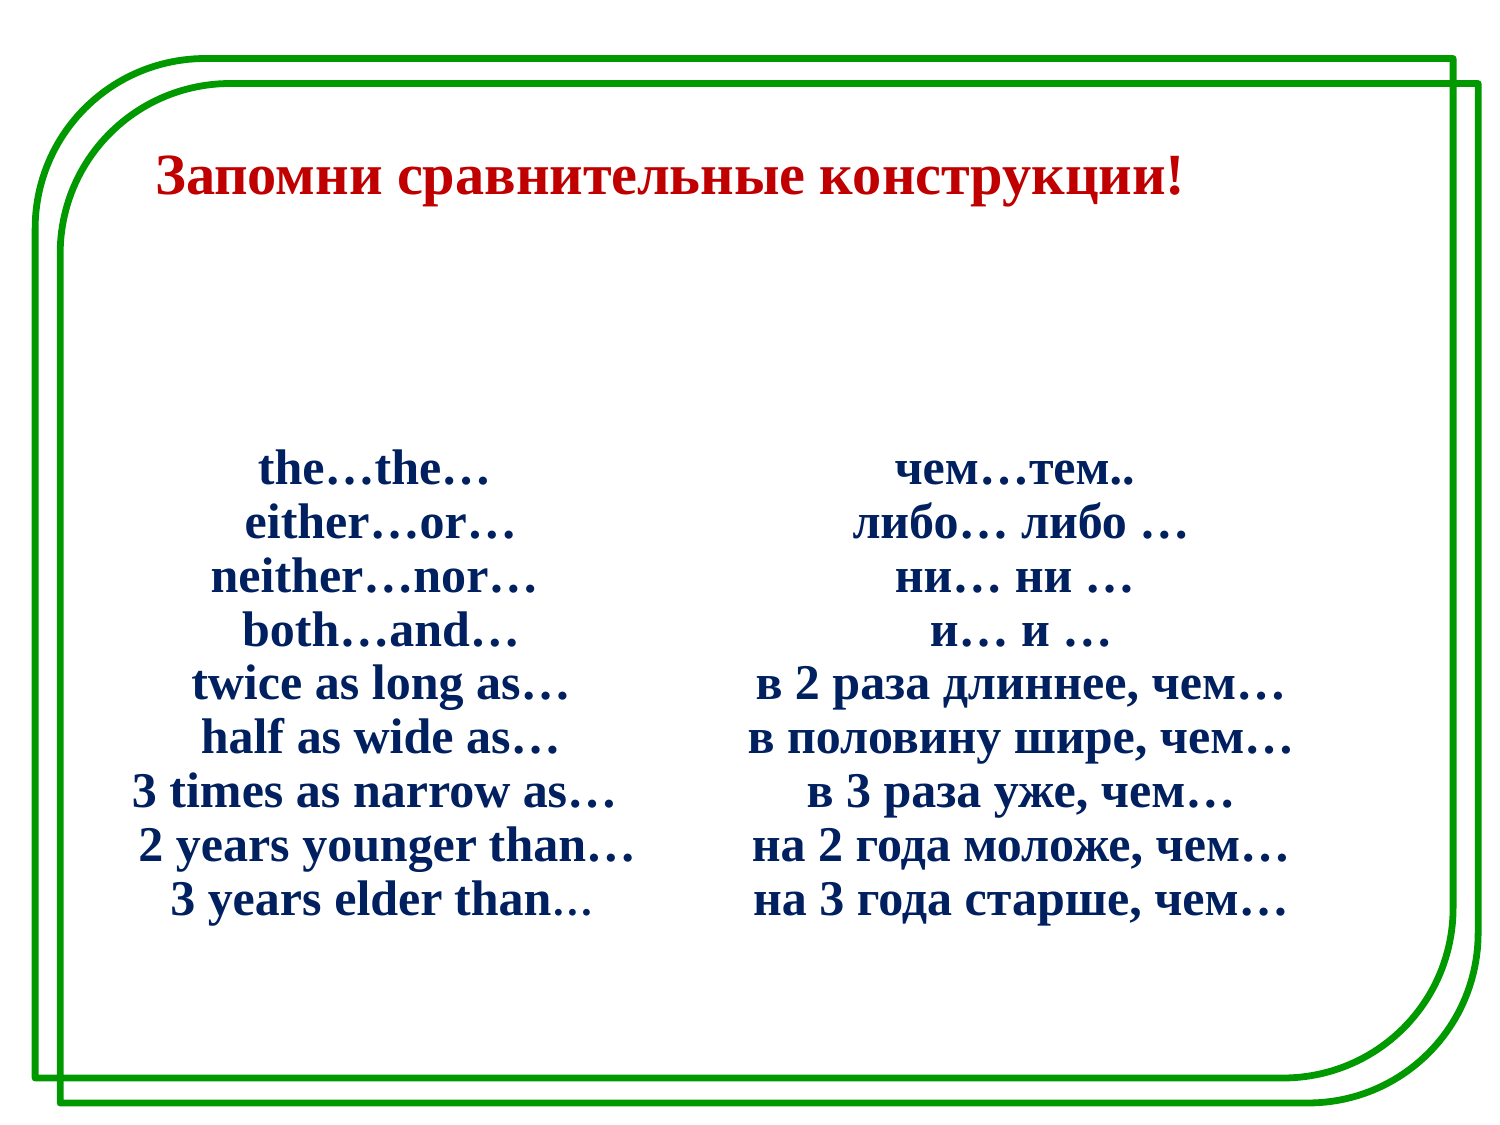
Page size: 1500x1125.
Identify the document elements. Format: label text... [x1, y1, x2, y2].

text_box Запомни сравнительные конструкции! [140, 128, 1219, 214]
text_box [58, 81, 1481, 1106]
text_box [33, 56, 1456, 1081]
text_box the…the… еither…or… neither…nor… both…and… twice as long as… half as wide as… 3 times as narrow as… 2 years younger than… 3 years elder than… [105, 433, 657, 980]
text_box чем…тем.. либо… либо … ни… ни … и… и … в 2 раза длиннее, чем… в половину шире, чем… в 3 раза уже, чем… на 2 года моложе, чем… на 3 года старше, чем… [703, 433, 1339, 980]
